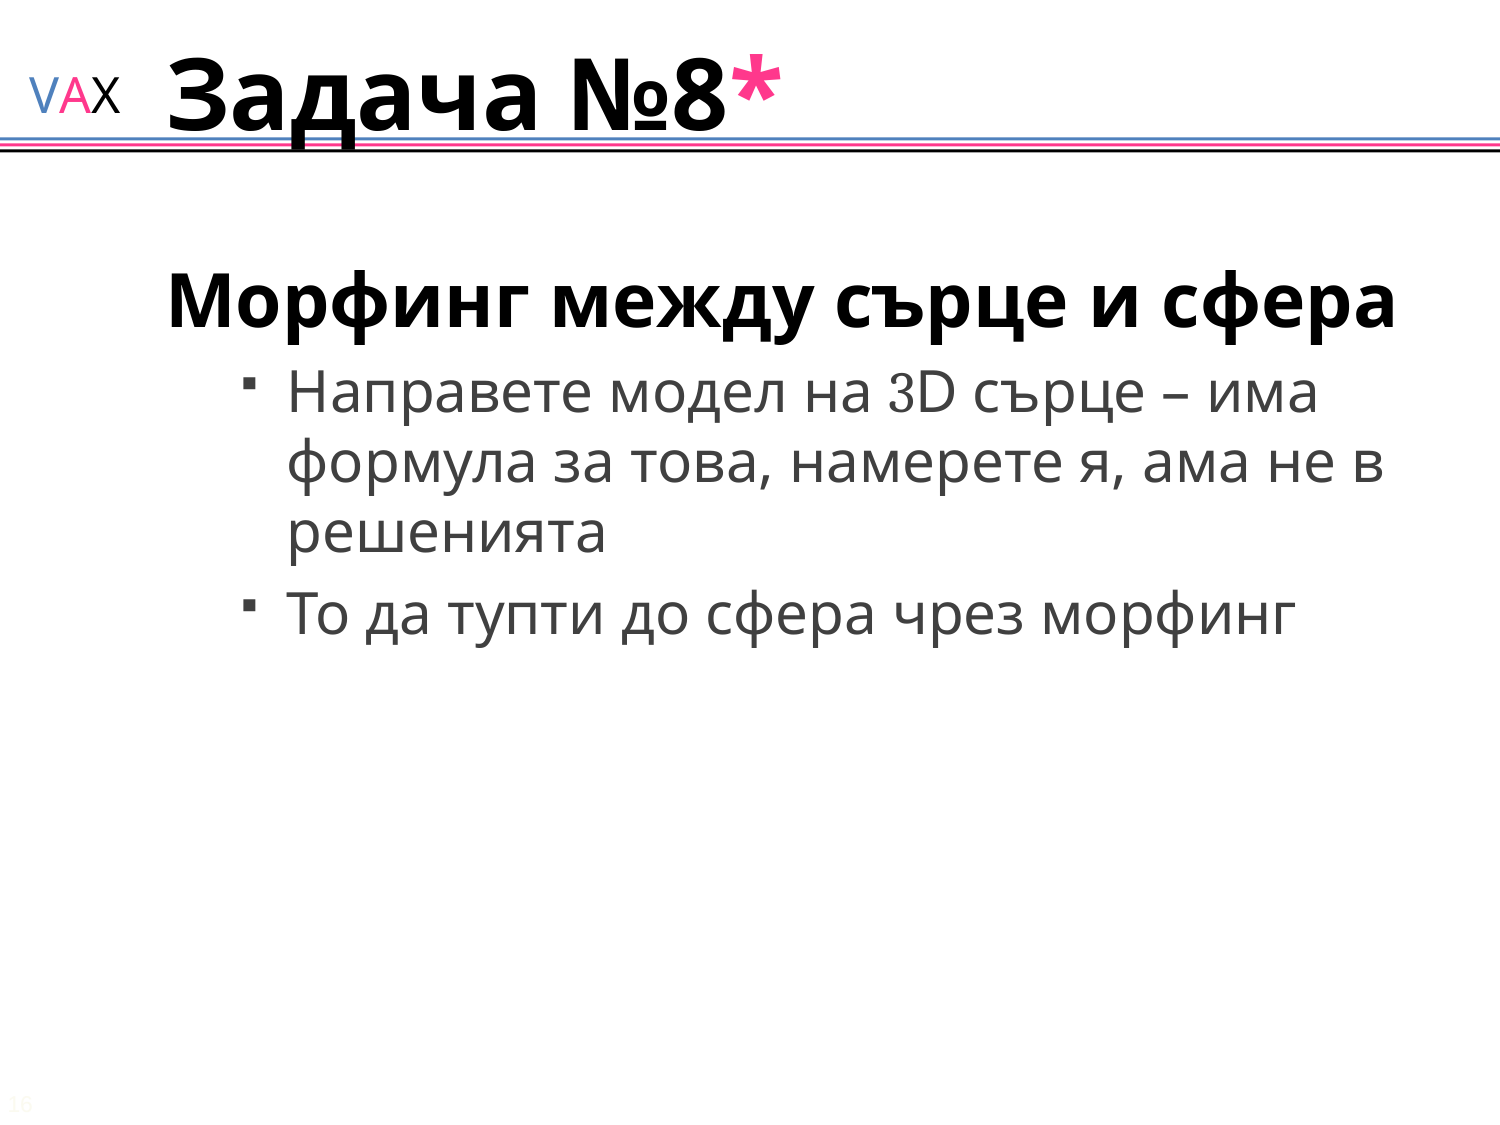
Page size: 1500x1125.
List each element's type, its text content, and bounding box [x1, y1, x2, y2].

list Морфинг между сърце и сфера Направете модел на 3D сърце – има формула за това, намерете я, ама не в решенията То да тупти до сфера чрез морфинг [150, 200, 1488, 1113]
title Задача №8* [0, 37, 1500, 144]
